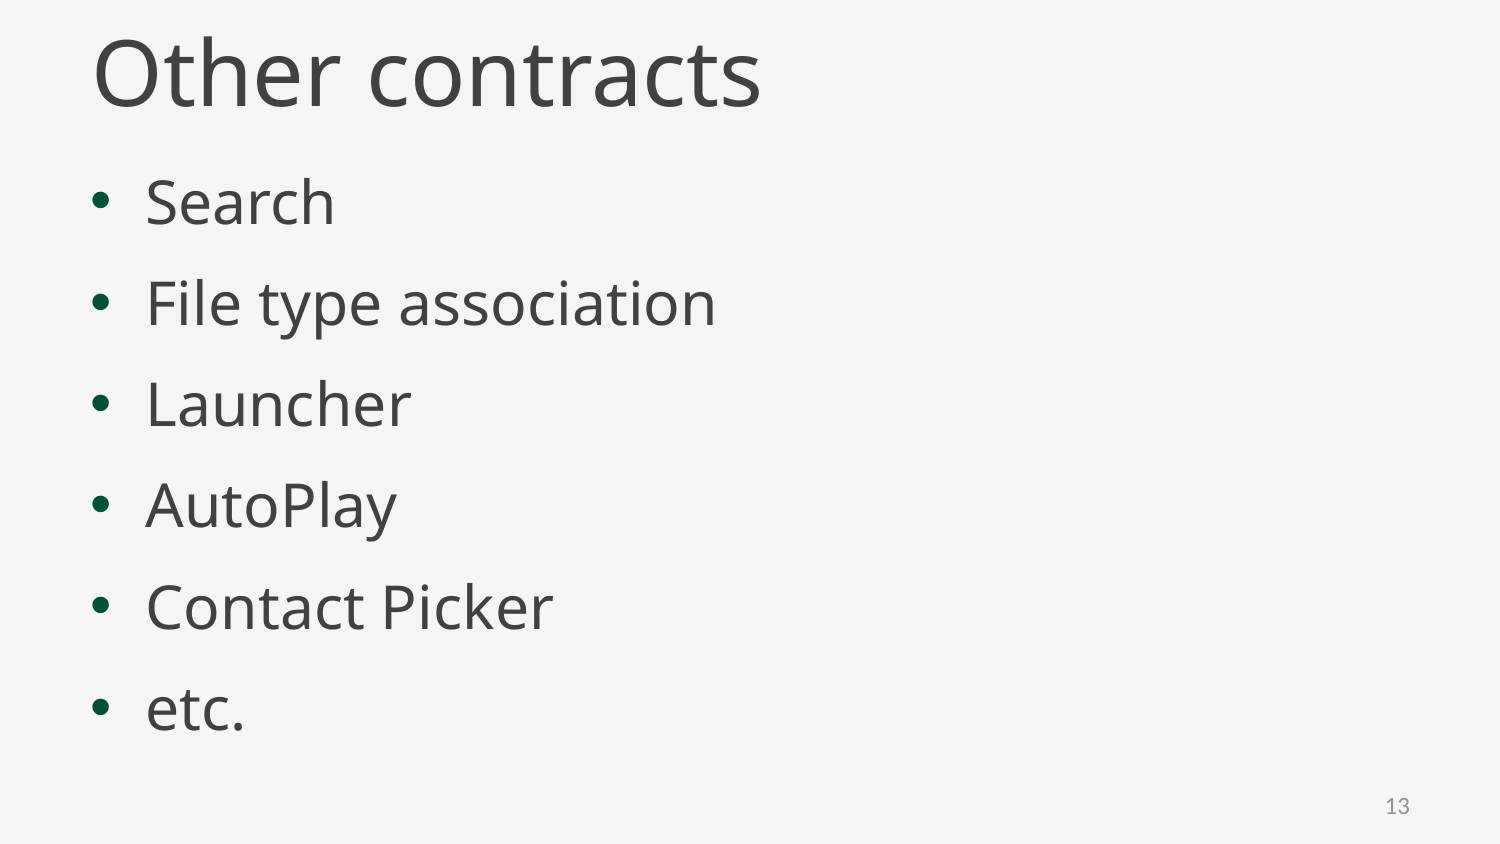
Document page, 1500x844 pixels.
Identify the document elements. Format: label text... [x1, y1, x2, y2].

list Search File type association Launcher AutoPlay Contact Picker etc. [75, 156, 1425, 754]
slide_number 13 [1316, 782, 1425, 827]
title Other contracts [76, 0, 1424, 141]
